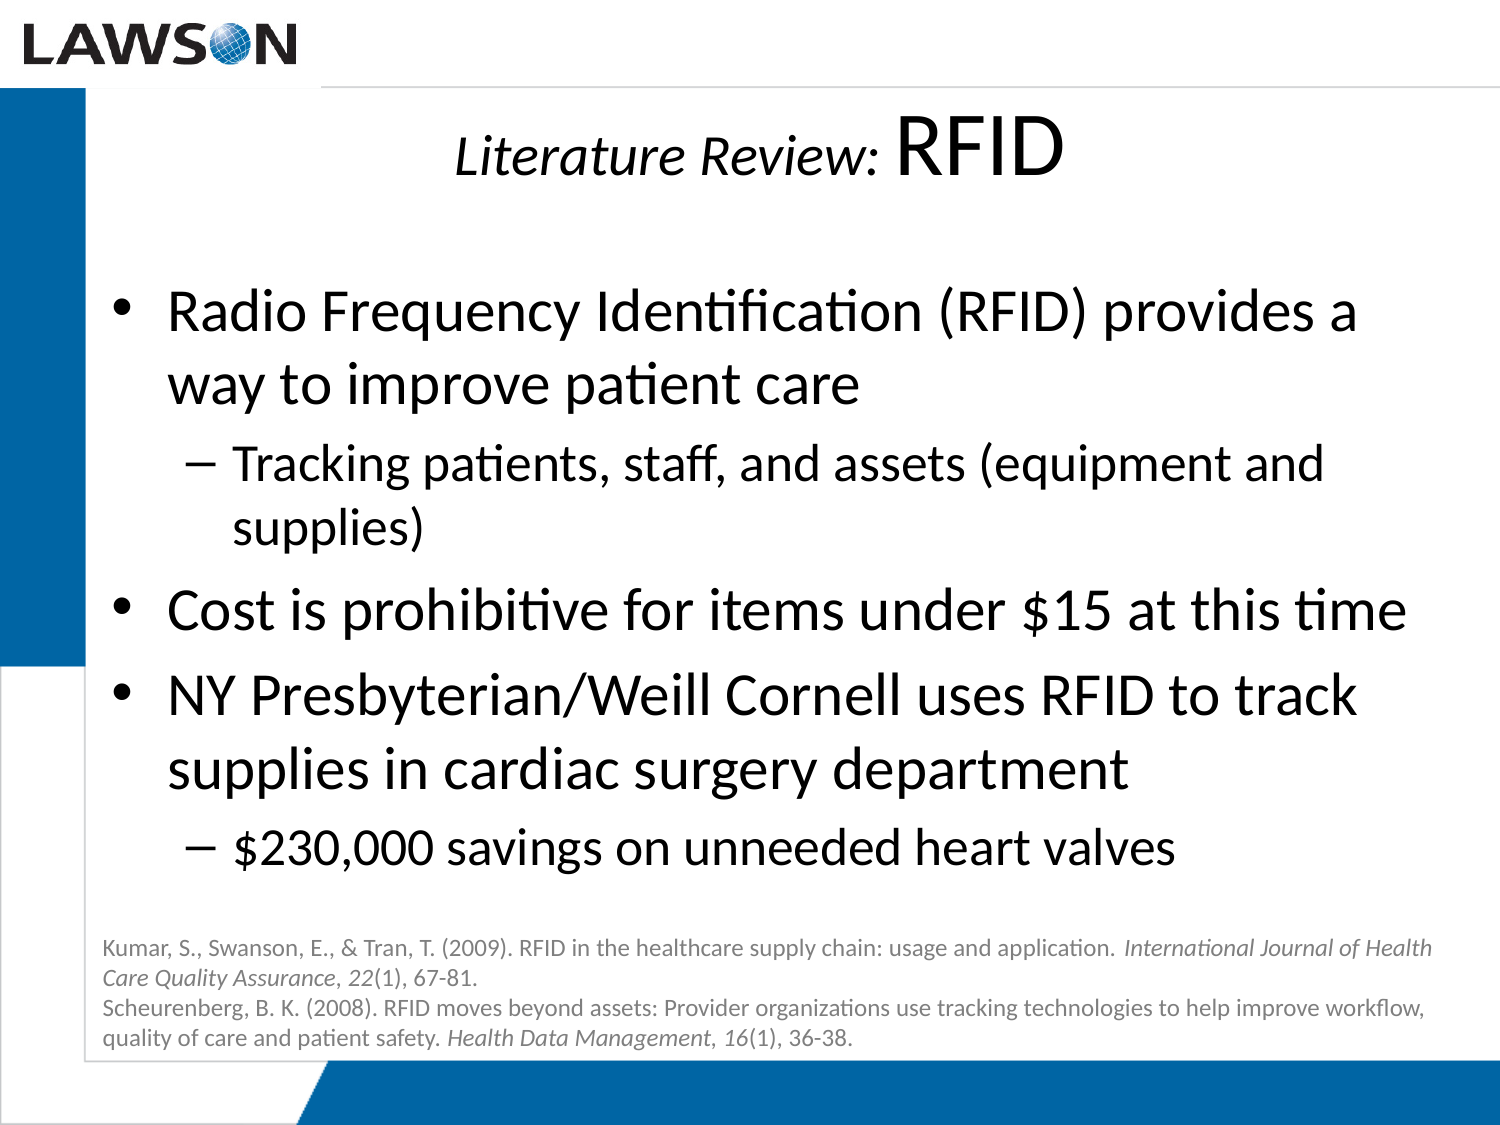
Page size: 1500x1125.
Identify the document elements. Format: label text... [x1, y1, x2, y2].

text_box Kumar, S., Swanson, E., & Tran, T. (2009). RFID in the healthcare supply chain: usage and application. International Journal of Health Care Quality Assurance, 22(1), 67-81. Scheurenberg, B. K. (2008). RFID moves beyond assets: Provider organizations use tracking technologies to help improve workflow, quality of care and patient safety. Health Data Management, 16(1), 36-38. [87, 924, 1448, 1104]
picture [0, 0, 1500, 1125]
list Radio Frequency Identification (RFID) provides a way to improve patient care Tracking patients, staff, and assets (equipment and supplies) Cost is prohibitive for items under $15 at this time NY Presbyterian/Weill Cornell uses RFID to track supplies in cardiac surgery department $230,000 savings on unneeded heart valves [96, 262, 1425, 924]
title Literature Review: RFID [96, 45, 1425, 233]
